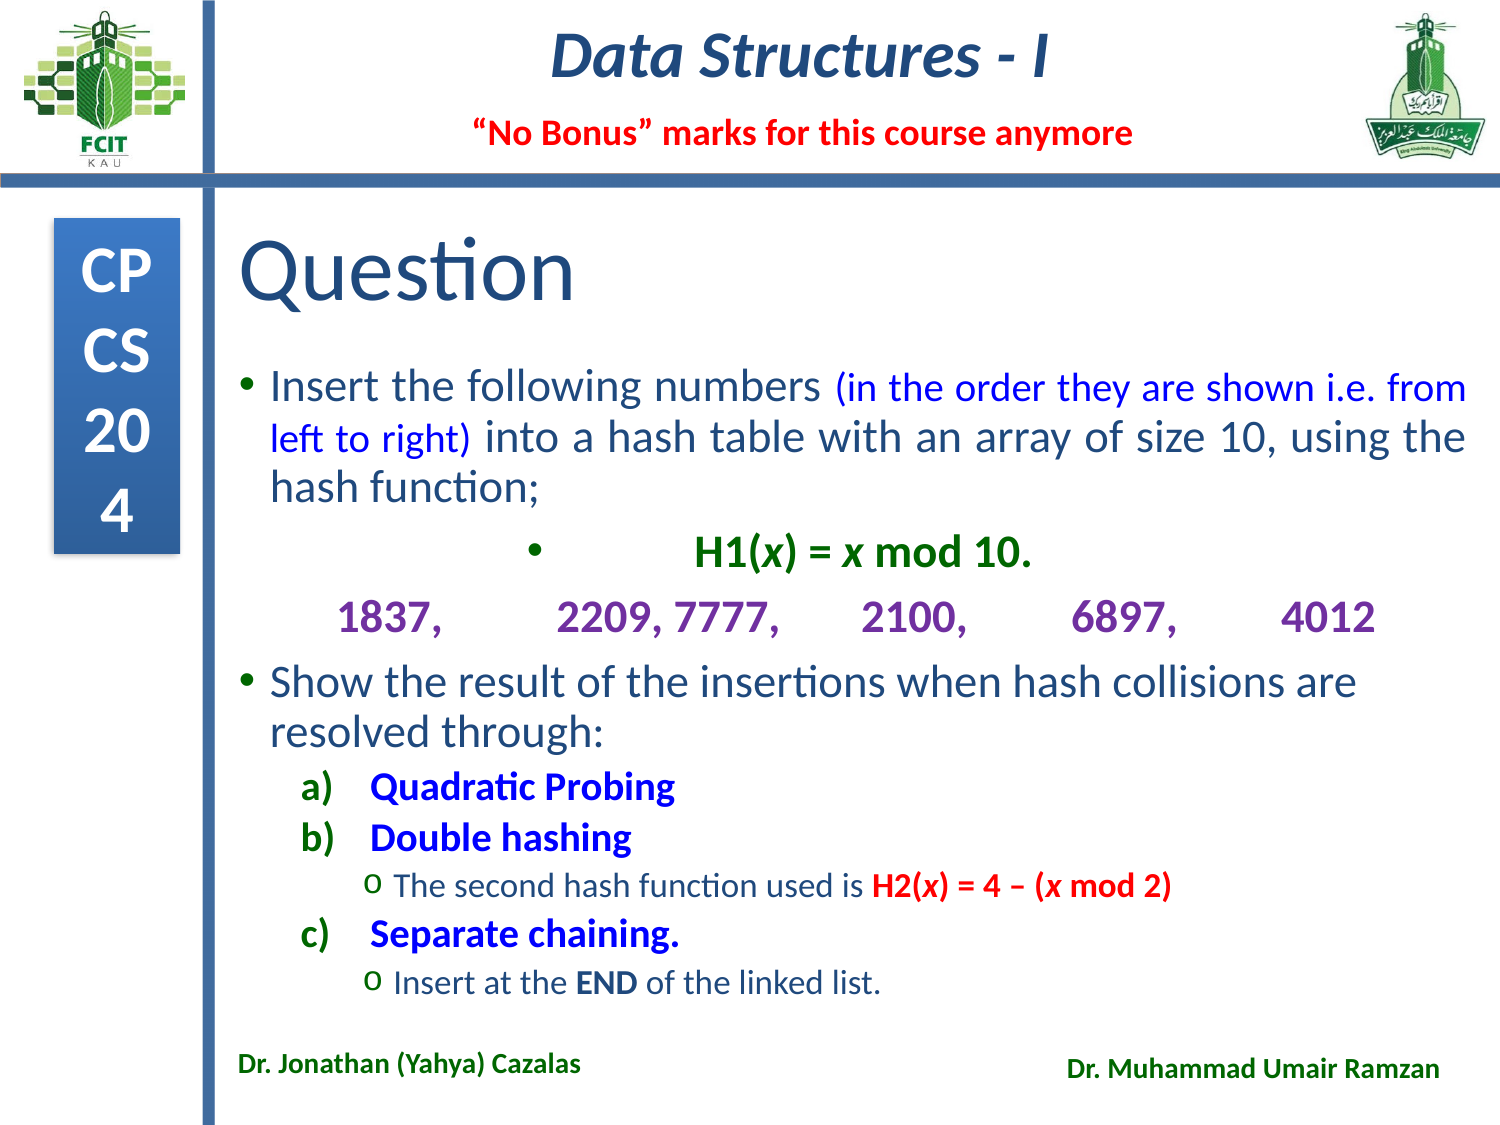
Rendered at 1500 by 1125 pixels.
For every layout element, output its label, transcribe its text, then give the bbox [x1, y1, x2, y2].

picture [1361, 11, 1487, 162]
title Question [223, 204, 1484, 337]
list Insert the following numbers (in the order they are shown i.e. from left to right) into a hash table with an array of size 10, using the hash function; H1(x) = x mod 10. 1837, 2209, 7777, 2100, 6897, 4012 Show the result of the insertions when hash collisions are resolved through: Quadratic Probing Double hashing The second hash function used is H2(x) = 4 – (x mod 2) Separate chaining. Insert at the END of the linked list. [223, 353, 1484, 1014]
picture [24, 6, 185, 167]
